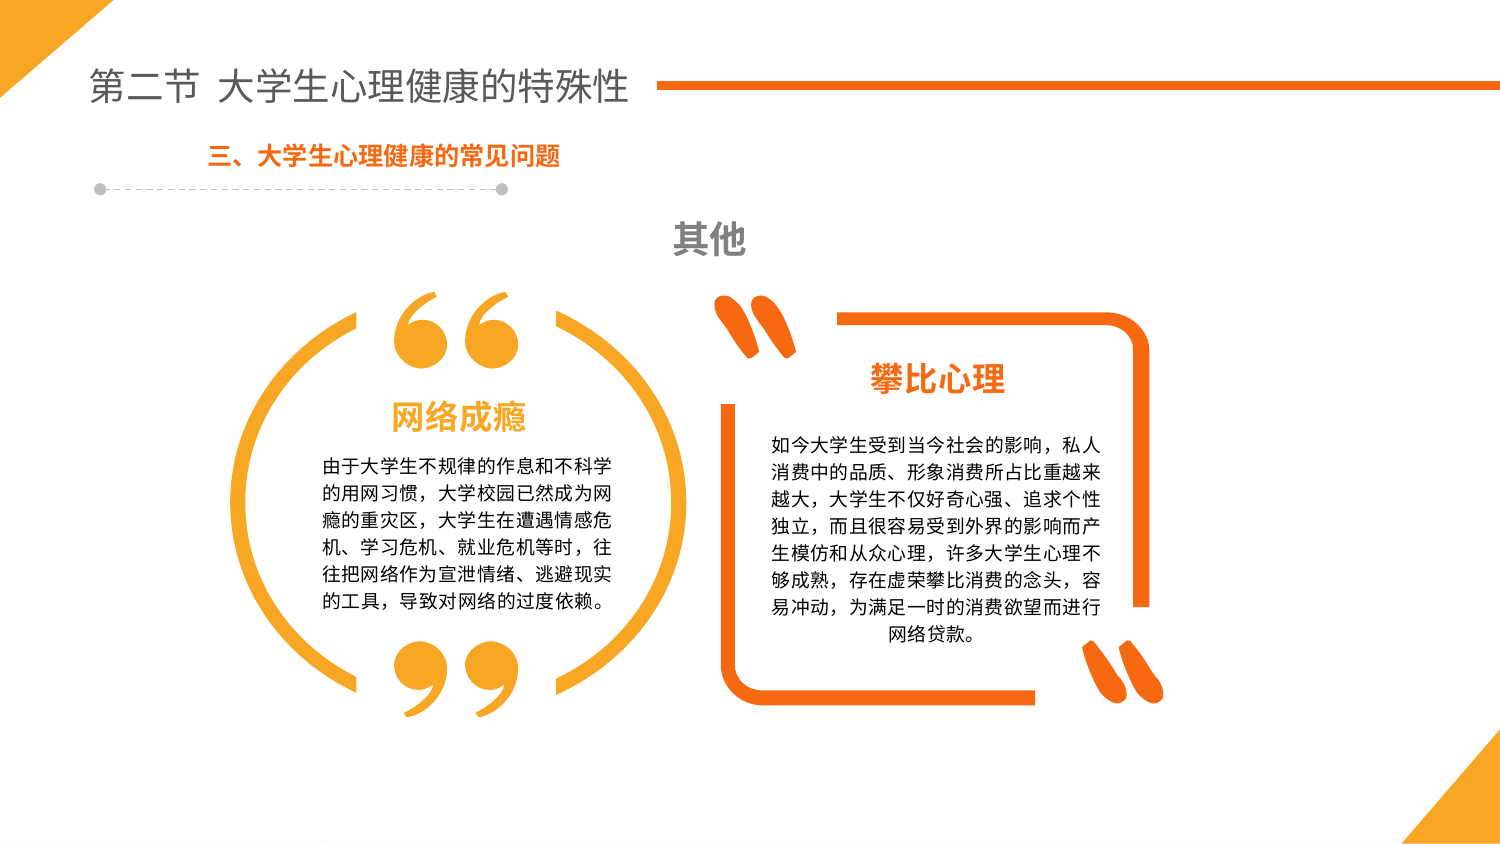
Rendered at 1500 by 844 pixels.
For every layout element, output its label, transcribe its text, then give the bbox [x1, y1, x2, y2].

text_box 其他 [657, 208, 774, 269]
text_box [714, 295, 1164, 706]
text_box 三、大学生心理健康的常见问题 [183, 140, 420, 171]
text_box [229, 291, 687, 718]
text_box [0, 0, 116, 100]
text_box [1399, 727, 1500, 844]
text_box 第二节 大学生心理健康的特殊性 [88, 54, 774, 117]
